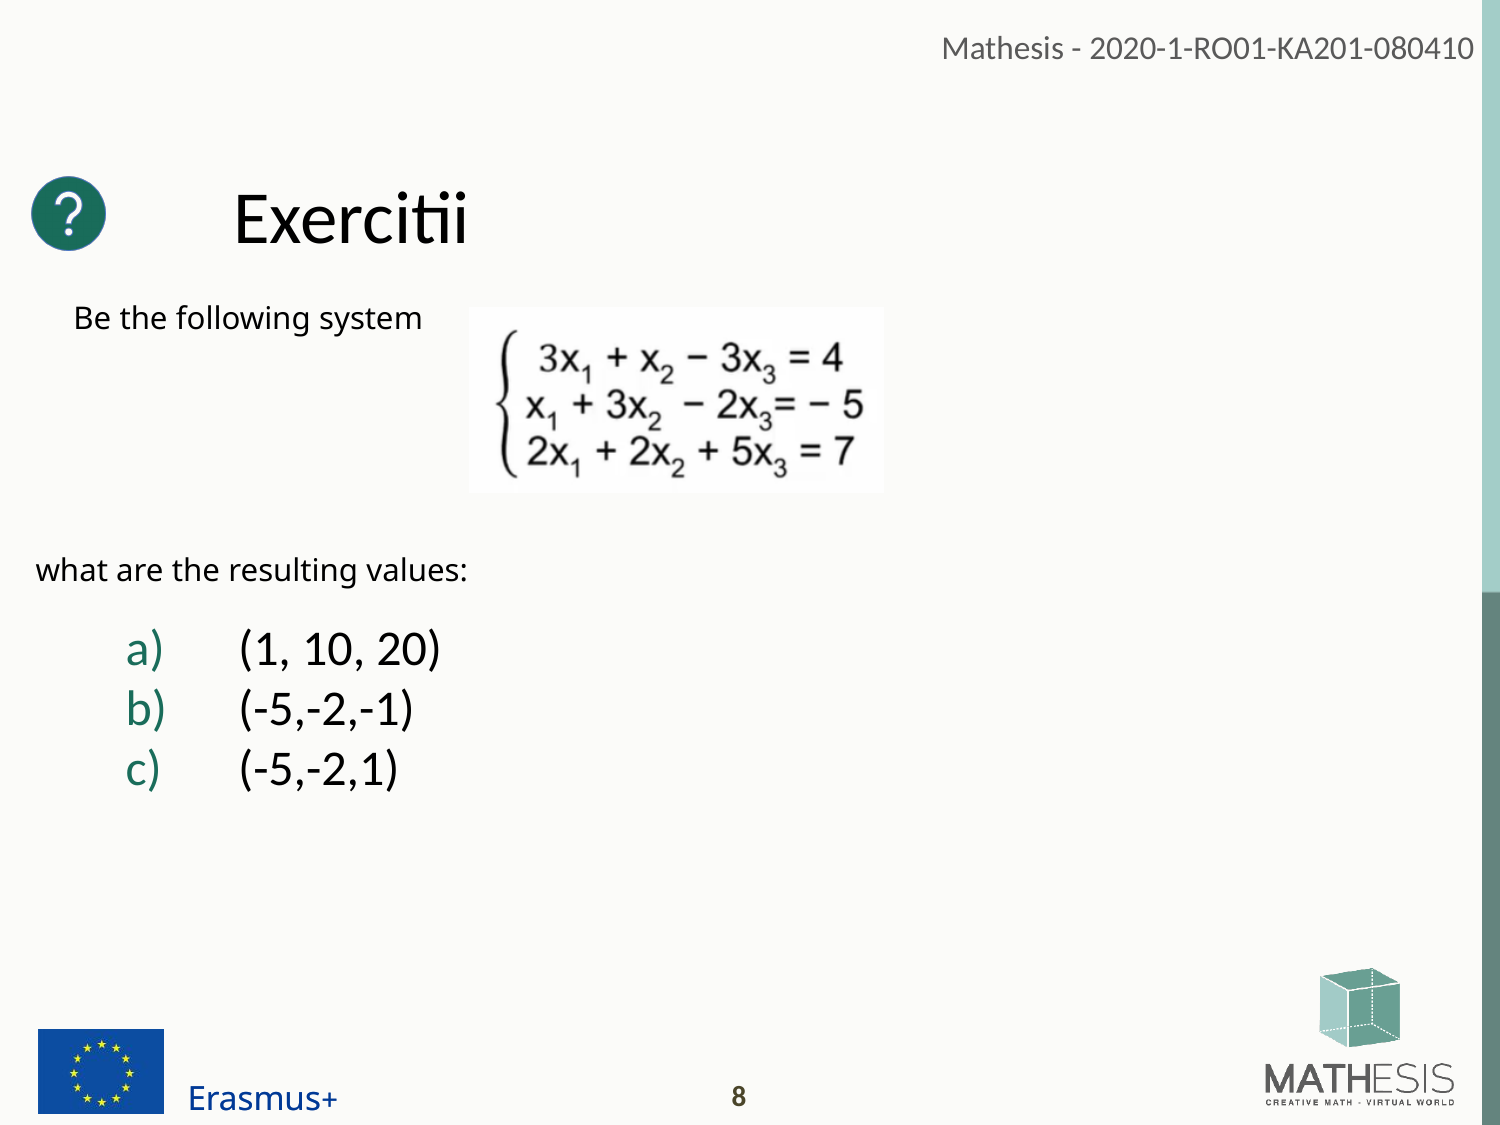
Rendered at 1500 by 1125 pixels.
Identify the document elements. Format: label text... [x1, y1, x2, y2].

text_box Exercitii [218, 160, 1211, 266]
text_box (1, 10, 20) (-5,-2,-1) (-5,-2,1) [114, 609, 1418, 801]
text_box Be the following system [62, 292, 442, 342]
text_box [442, 295, 1500, 341]
text_box what are the resulting values: [24, 544, 481, 593]
picture [468, 306, 884, 493]
picture [38, 1029, 164, 1114]
picture [21, 166, 115, 260]
